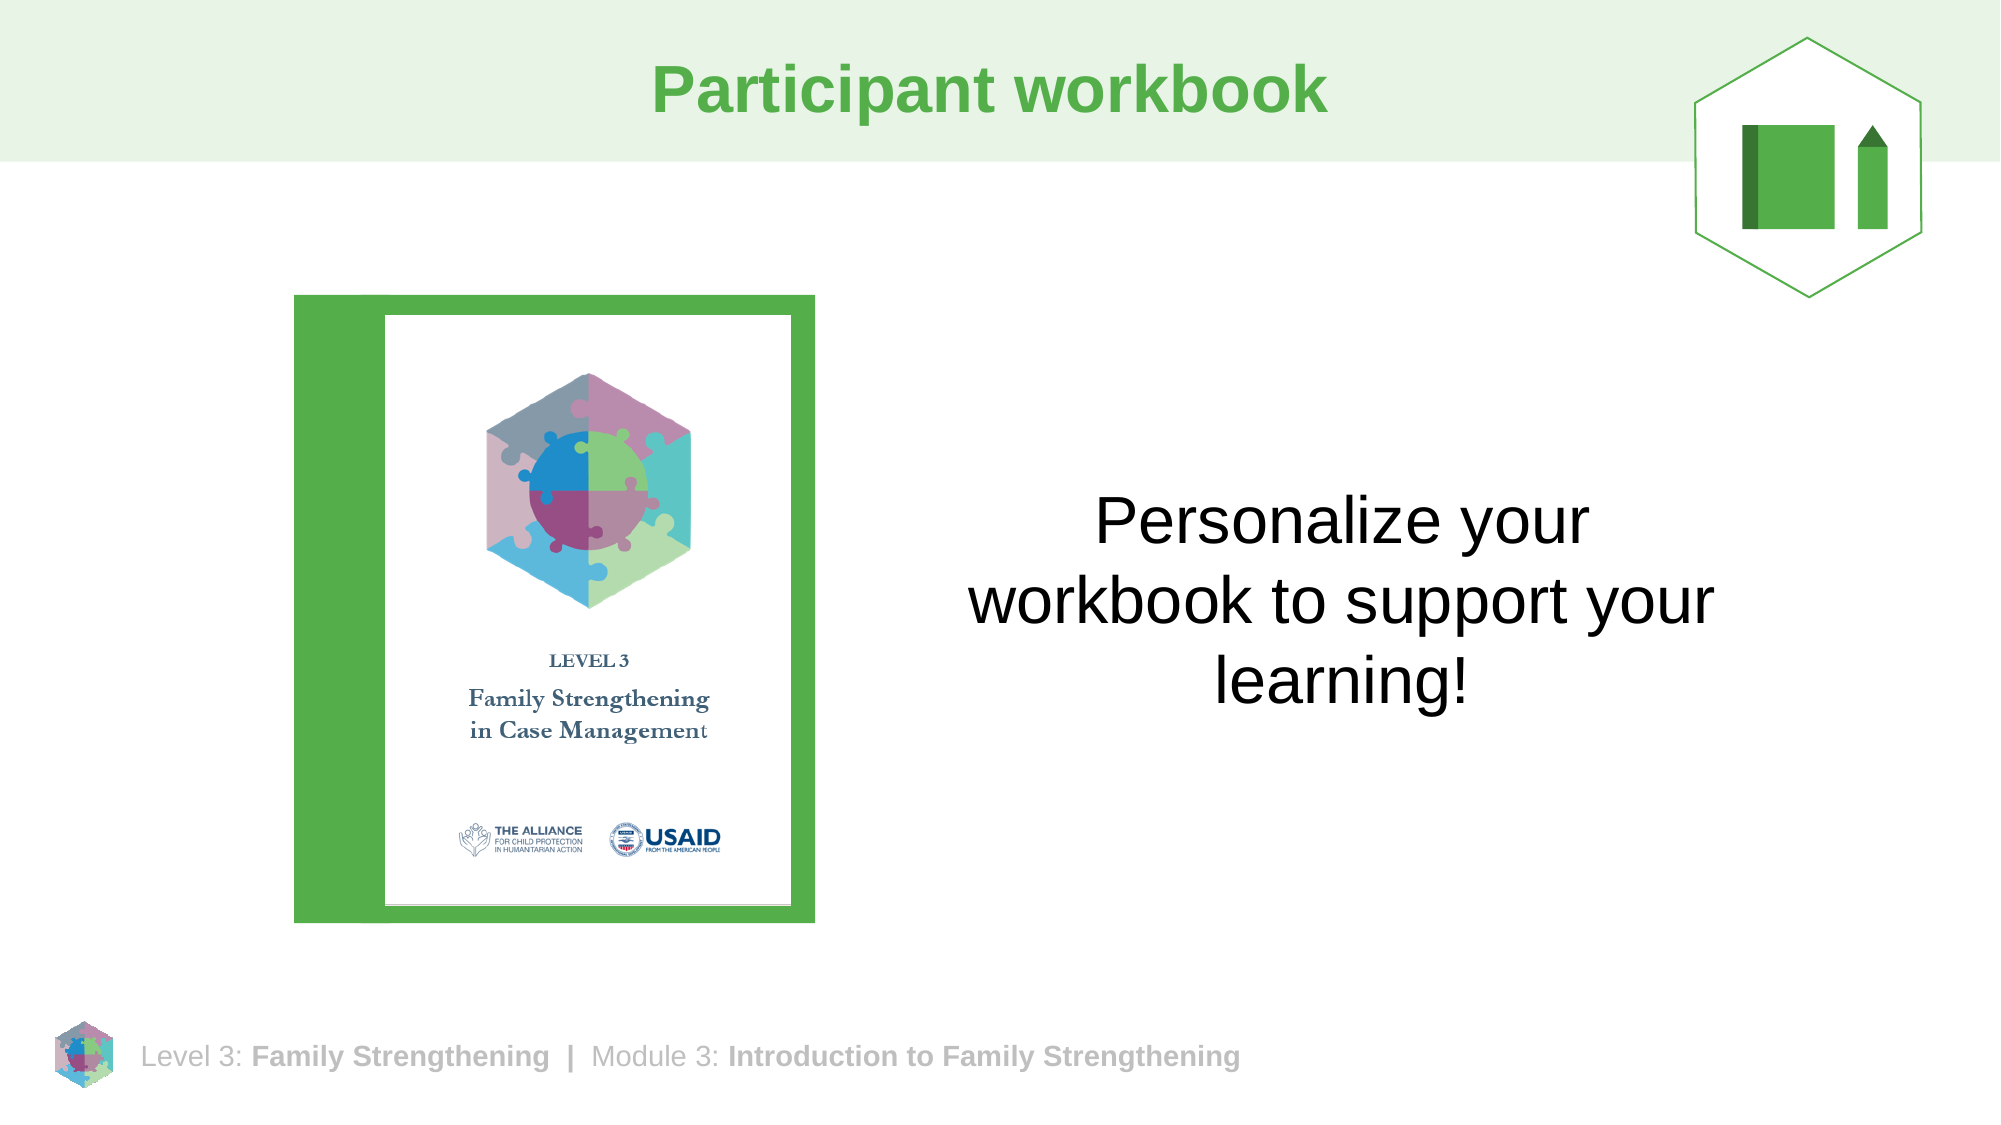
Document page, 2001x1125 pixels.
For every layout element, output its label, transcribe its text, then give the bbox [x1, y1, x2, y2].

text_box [1677, 55, 1939, 280]
picture [385, 315, 792, 906]
text_box Personalize your workbook to support your learning! [947, 469, 1737, 724]
picture [55, 1021, 113, 1088]
title Participant workbook [137, 19, 1863, 163]
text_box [294, 294, 816, 924]
